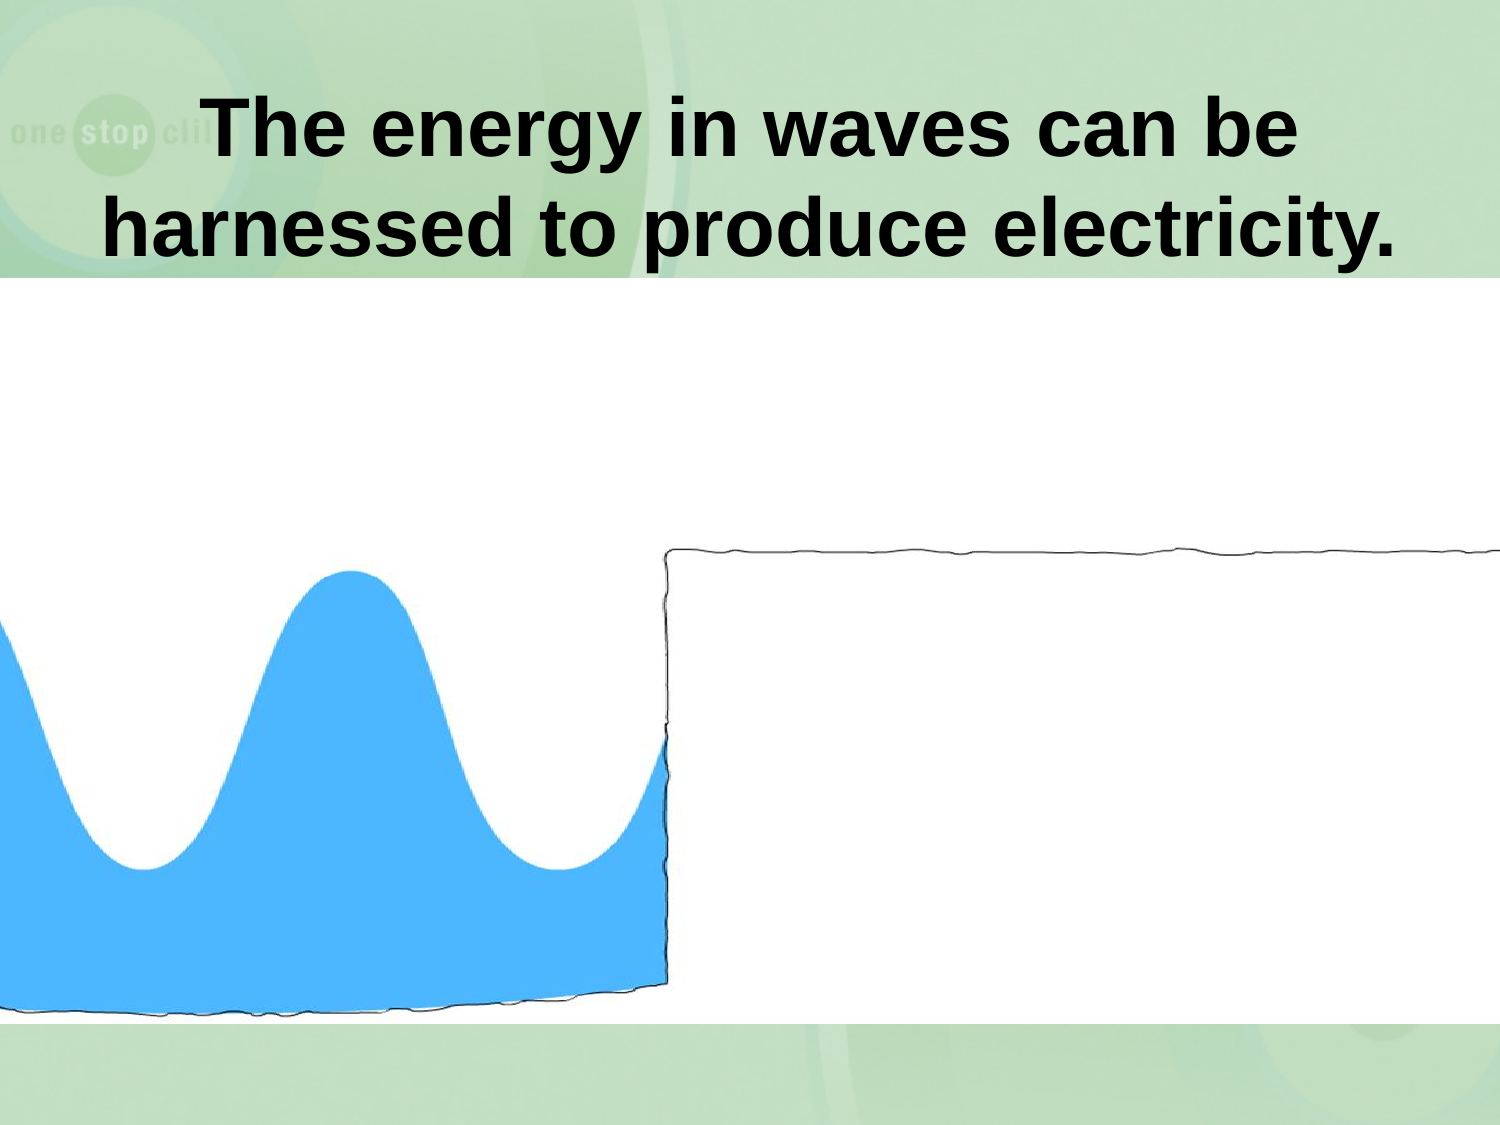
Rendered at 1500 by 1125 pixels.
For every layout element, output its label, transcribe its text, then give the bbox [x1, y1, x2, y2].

title The energy in waves can be harnessed to produce electricity. [75, 79, 1425, 268]
picture [0, 0, 1500, 1125]
